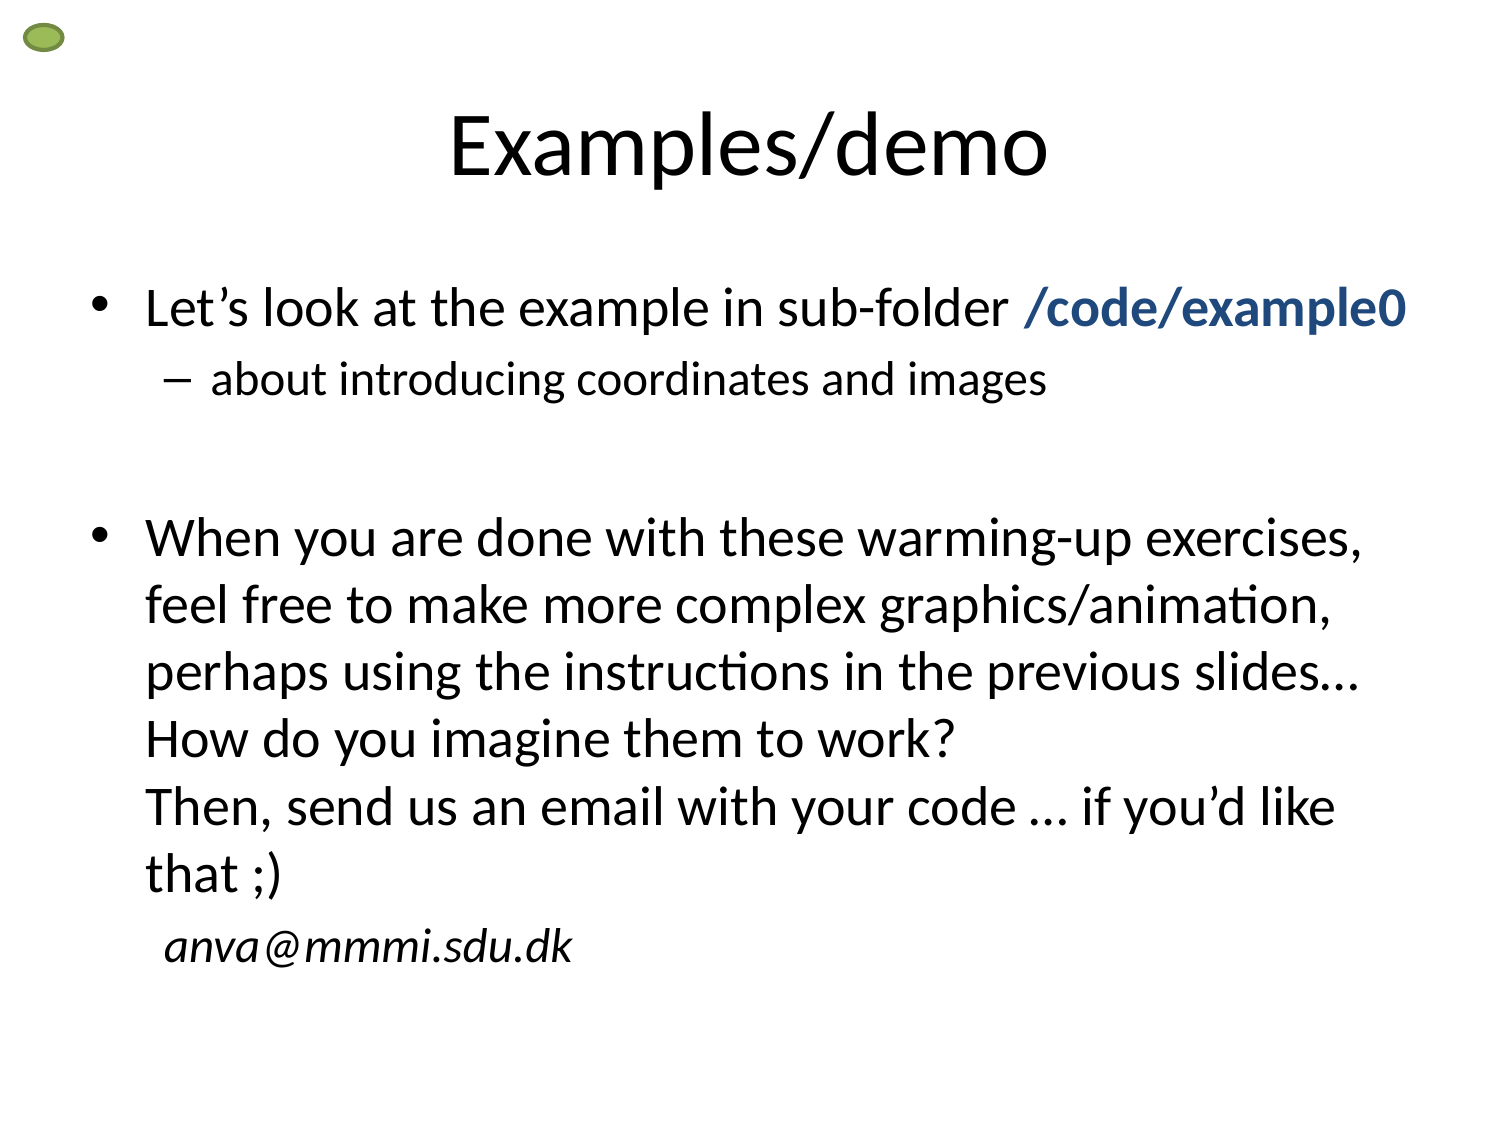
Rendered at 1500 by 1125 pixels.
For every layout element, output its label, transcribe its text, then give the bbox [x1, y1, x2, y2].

title Examples/demo [75, 45, 1425, 233]
text_box [22, 22, 65, 53]
list Let’s look at the example in sub-folder /code/example0 about introducing coordinates and images When you are done with these warming-up exercises, feel free to make more complex graphics/animation, perhaps using the instructions in the previous slides… How do you imagine them to work? Then, send us an email with your code … if you’d like that ;) anva@mmmi.sdu.dk [75, 262, 1425, 1005]
